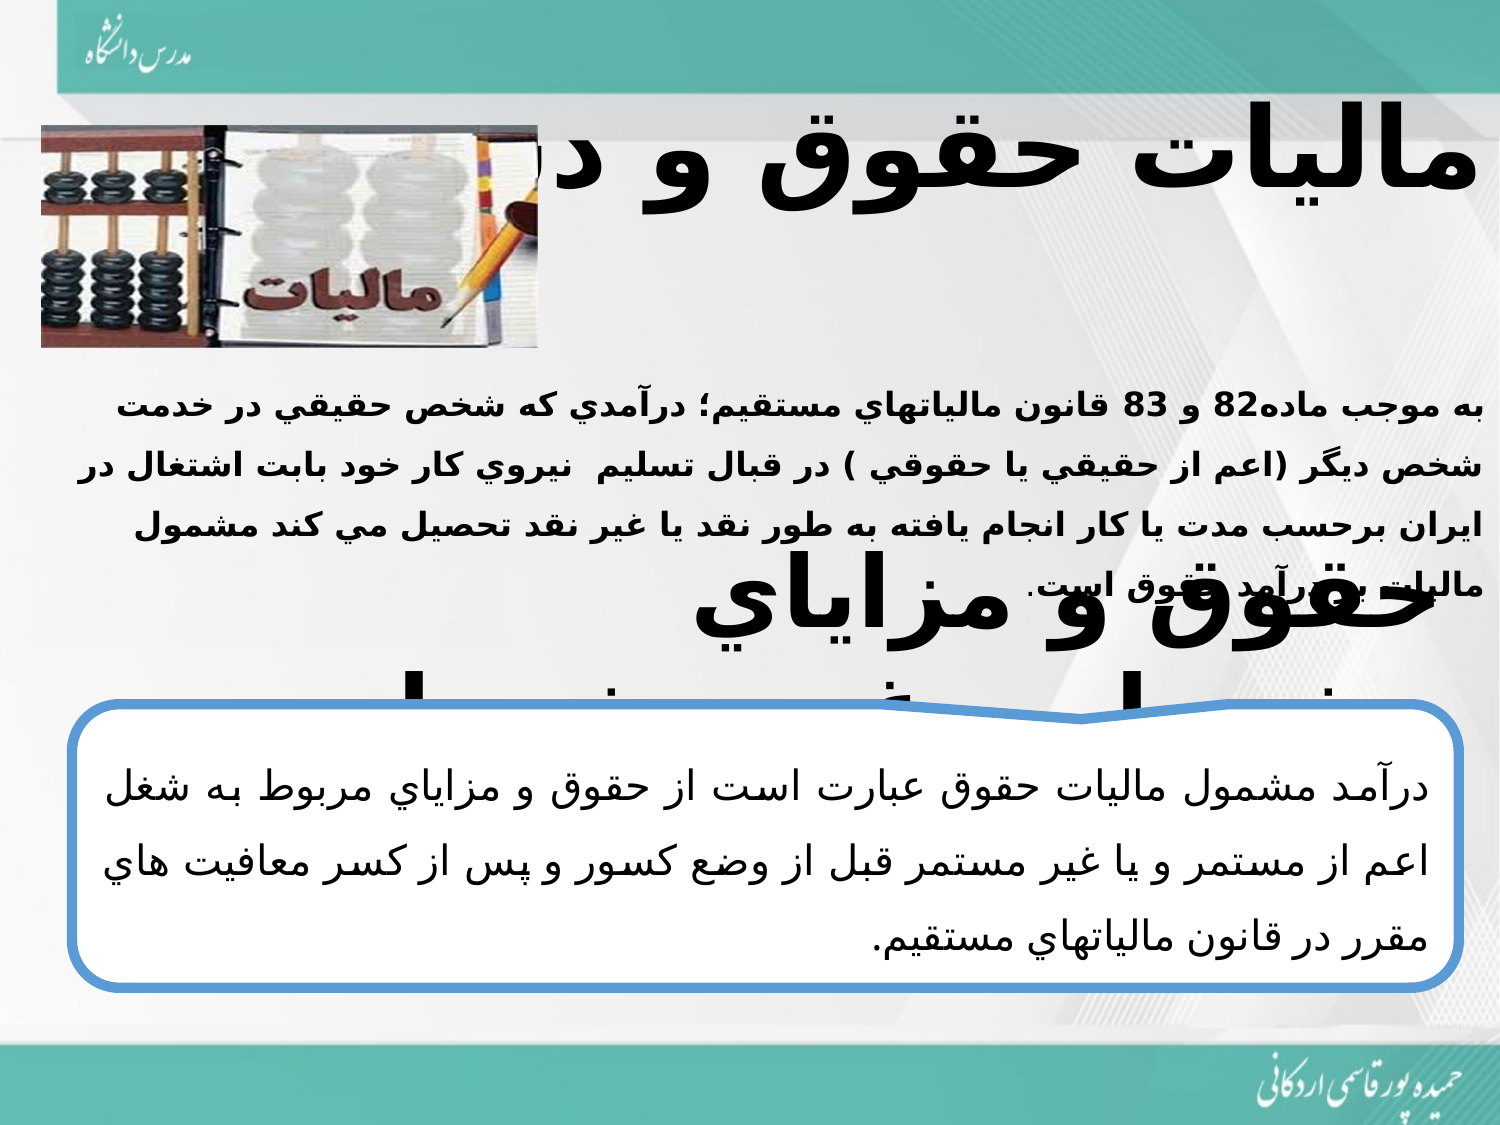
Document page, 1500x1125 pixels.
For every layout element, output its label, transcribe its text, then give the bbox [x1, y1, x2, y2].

text_box ماليات حقوق و دستمزد به موجب ماده82 و 83 قانون مالياتهاي مستقيم؛ درآمدي كه شخص حقيقي در خدمت شخص ديگر (اعم از حقيقي يا حقوقي ) در قبال تسليم نيروي كار خود بابت اشتغال در ايران برحسب مدت يا كار انجام يافته به طور نقد يا غير نقد تحصيل مي كند مشمول ماليات بر درآمد حقوق است. [53, 0, 1500, 611]
text_box حقوق و مزاياي مشمول و غير مشمول ماليات [309, 520, 1459, 743]
picture [0, 0, 1500, 1125]
text_box درآمد مشمول ماليات حقوق عبارت است از حقوق و مزاياي مربوط به شغل اعم از مستمر و يا غير مستمر قبل از وضع كسور و پس از كسر معافيت هاي مقرر در قانون مالياتهاي مستقيم. [71, 704, 1459, 988]
